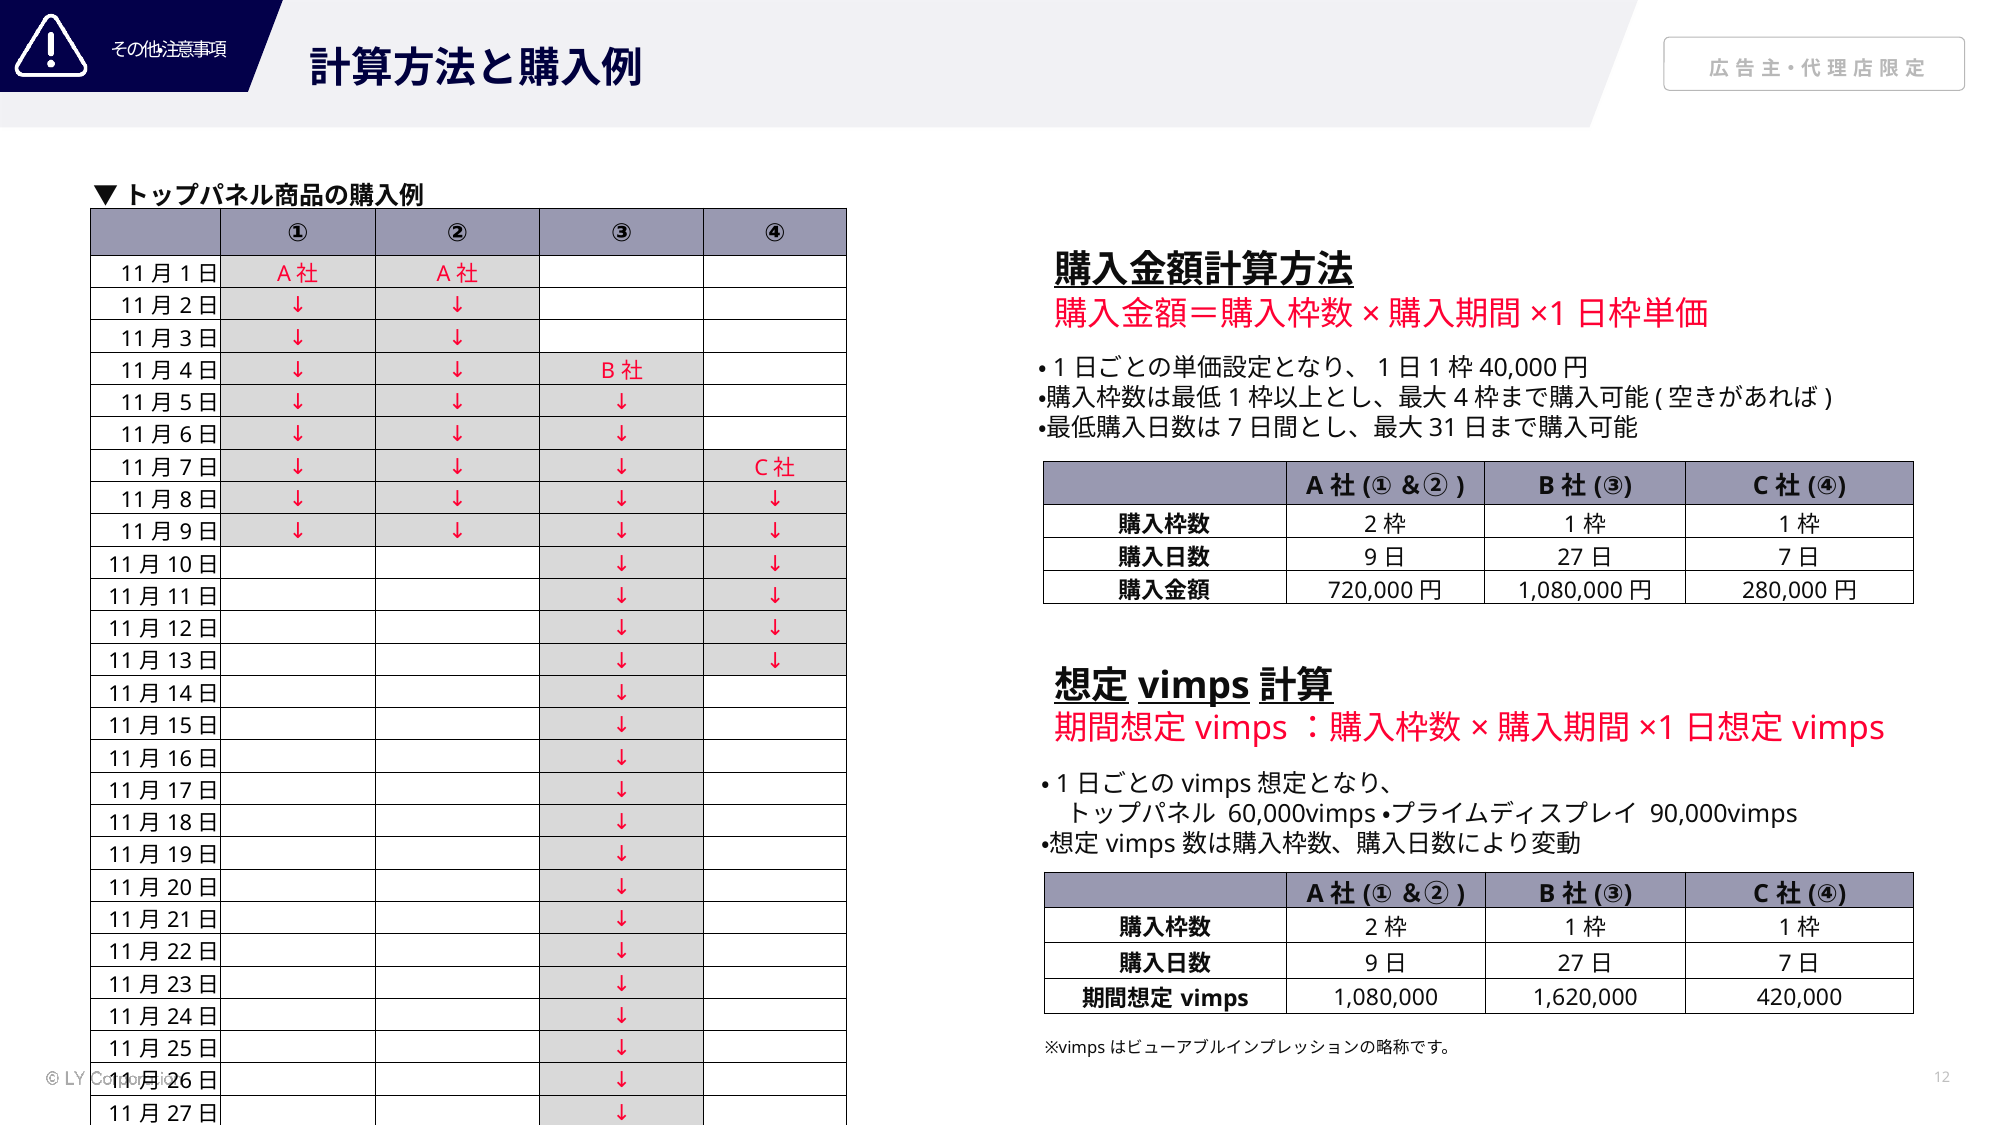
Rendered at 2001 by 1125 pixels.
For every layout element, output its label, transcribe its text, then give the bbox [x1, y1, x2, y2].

table_cell 購入日数 [1044, 538, 1286, 570]
text_box ▼トップパネル商品の購入例 [78, 172, 1095, 218]
table_cell [704, 353, 846, 384]
table_cell ↓ [221, 417, 375, 449]
table_cell [376, 967, 539, 998]
table_cell ↓ [376, 450, 539, 481]
table_cell [540, 288, 703, 319]
table_cell [221, 934, 375, 966]
table_header ① [221, 218, 375, 255]
table_cell ↓ [704, 514, 846, 546]
text_box ・1日ごとの単価設定となり、1日1枠40,000円 ・購入枠数は最低1枠以上とし、最大4枠まで購入可能(空きがあれば) ・最低購入日数は7日間とし、最大31日まで購入可能 [1023, 344, 2000, 449]
table_cell 280,000円 [1686, 571, 1913, 603]
table_cell 11月23日 [91, 967, 220, 998]
table_cell 2枠 [1287, 505, 1484, 537]
table_cell ↓ [704, 579, 846, 610]
table_cell [221, 708, 375, 739]
table_cell 期間想定vimps [1045, 979, 1286, 1013]
table_cell ↓ [540, 740, 703, 772]
table_cell ↓ [540, 482, 703, 513]
text_box 想定vimps計算 期間想定vimps：購入枠数×購入期間×1日想定vimps [1039, 653, 2000, 754]
table_cell ↓ [221, 482, 375, 513]
table_cell 7日 [1686, 943, 1913, 978]
table_cell [704, 256, 846, 287]
table_cell ↓ [221, 514, 375, 546]
table_cell ↓ [704, 644, 846, 675]
table_cell ↓ [540, 967, 703, 998]
table_cell [376, 934, 539, 966]
table_cell ↓ [540, 934, 703, 966]
table_cell 購入枠数 [1044, 505, 1286, 537]
table_cell 1,080,000円 [1485, 571, 1685, 603]
table_cell ↓ [376, 385, 539, 416]
table_cell [376, 644, 539, 675]
table_cell ↓ [221, 288, 375, 319]
table_cell [704, 676, 846, 707]
table_cell ↓ [704, 547, 846, 578]
table_cell ↓ [540, 417, 703, 449]
table_header ③ [540, 218, 703, 255]
table_cell 9日 [1287, 943, 1485, 978]
table_cell [221, 773, 375, 804]
table_header B社(③) [1486, 873, 1685, 907]
table_cell 1枠 [1485, 505, 1685, 537]
text_box 購入金額＝購入枠数×購入期間×1日枠単価 [1039, 298, 2000, 340]
table_cell [376, 1031, 539, 1062]
table_cell 11月2日 [91, 288, 220, 319]
table_cell [376, 708, 539, 739]
table_cell ↓ [540, 611, 703, 643]
table_cell ↓ [540, 514, 703, 546]
table_cell ↓ [540, 805, 703, 836]
table_cell [376, 837, 539, 869]
table_cell [221, 740, 375, 772]
table_cell 11月9日 [91, 514, 220, 546]
table_cell 11月1日 [91, 256, 220, 287]
table_cell 9日 [1287, 538, 1484, 570]
table_cell A社 [376, 256, 539, 287]
table_cell ↓ [376, 417, 539, 449]
text_box 購入金額計算方法 [1039, 237, 2000, 298]
table_cell ↓ [376, 514, 539, 546]
table_cell 11月6日 [91, 417, 220, 449]
table_cell ↓ [221, 320, 375, 352]
table_cell B社 [540, 353, 703, 384]
text_box ※vimpsはビューアブルインプレッションの略称です。 [1030, 1027, 1473, 1065]
table_cell 購入金額 [1044, 571, 1286, 603]
table_cell [376, 676, 539, 707]
table_cell [221, 999, 375, 1030]
table_cell [221, 870, 375, 901]
table_cell 27日 [1485, 538, 1685, 570]
picture [46, 1071, 90, 1088]
table_cell [704, 320, 846, 352]
table_cell [221, 1063, 375, 1095]
table_cell 11月14日 [91, 676, 220, 707]
table_header [1044, 462, 1286, 504]
table_cell [221, 902, 375, 933]
table_cell ↓ [376, 288, 539, 319]
table_cell [376, 740, 539, 772]
table_cell 720,000円 [1287, 571, 1484, 603]
table_cell [221, 1096, 375, 1125]
table_cell ↓ [376, 320, 539, 352]
table_header A社(①＆②) [1287, 462, 1484, 504]
table_cell ↓ [540, 870, 703, 901]
table_cell [376, 579, 539, 610]
table_cell 1,080,000 [1287, 979, 1485, 1013]
table_cell [376, 1096, 539, 1125]
table_cell 11月16日 [91, 740, 220, 772]
table_cell [540, 256, 703, 287]
table_cell ↓ [540, 1063, 703, 1095]
table_cell 420,000 [1686, 979, 1913, 1013]
table_cell 11月21日 [91, 902, 220, 933]
table_cell ↓ [540, 385, 703, 416]
table_cell ↓ [221, 450, 375, 481]
table_header B社(③) [1485, 462, 1685, 504]
table_cell ↓ [540, 902, 703, 933]
table_cell [376, 870, 539, 901]
table_cell [376, 773, 539, 804]
table_cell ↓ [376, 353, 539, 384]
table_cell 11月18日 [91, 805, 220, 836]
table_cell ↓ [704, 482, 846, 513]
table_cell [704, 288, 846, 319]
table_cell ↓ [540, 547, 703, 578]
table_cell 11月19日 [91, 837, 220, 869]
table_cell 11月8日 [91, 482, 220, 513]
table_cell 1枠 [1686, 505, 1913, 537]
table_cell ↓ [221, 353, 375, 384]
list その他・注意事項 [97, 13, 240, 81]
table_cell [221, 1031, 375, 1062]
table_cell [704, 385, 846, 416]
table_cell 1枠 [1686, 908, 1913, 942]
table_cell [221, 837, 375, 869]
table_cell 11月15日 [91, 708, 220, 739]
table_cell 11月25日 [91, 1031, 220, 1062]
table_cell [704, 417, 846, 449]
table_cell [221, 967, 375, 998]
table_cell 11月11日 [91, 579, 220, 610]
table_header A社(①＆②) [1287, 873, 1485, 907]
table_cell 27日 [1486, 943, 1685, 978]
table_cell 11月7日 [91, 450, 220, 481]
table_cell 11月17日 [91, 773, 220, 804]
table_cell 11月5日 [91, 385, 220, 416]
table_cell 2枠 [1287, 908, 1485, 942]
text_box ・1日ごとのvimps想定となり、 トップパネル 60,000vimps・プライムディスプレイ 90,000vimps ・想定vimps数は購入枠数、購入日数により変動 [1026, 760, 2000, 865]
table_cell 1,620,000 [1486, 979, 1685, 1013]
table_cell [221, 579, 375, 610]
table_cell 11月26日 [91, 1063, 220, 1095]
table_cell [704, 740, 846, 772]
table_cell [704, 902, 846, 933]
table_cell [376, 805, 539, 836]
table_header C社(④) [1686, 873, 1913, 907]
table_cell 11月27日 [91, 1096, 220, 1125]
table_cell ↓ [540, 644, 703, 675]
table_cell C社 [704, 450, 846, 481]
table_cell ↓ [540, 1031, 703, 1062]
table_cell ↓ [540, 837, 703, 869]
table_header ② [376, 218, 539, 255]
table_cell [540, 320, 703, 352]
table_cell [704, 870, 846, 901]
table_cell ↓ [540, 676, 703, 707]
table_cell [221, 611, 375, 643]
table_cell [704, 967, 846, 998]
table_cell [704, 1031, 846, 1062]
table_cell [221, 644, 375, 675]
table_cell [704, 999, 846, 1030]
table_cell ↓ [540, 708, 703, 739]
table_cell [704, 1096, 846, 1125]
table_cell 11月3日 [91, 320, 220, 352]
table_cell [704, 1063, 846, 1095]
table_header [91, 218, 220, 255]
table_cell [704, 934, 846, 966]
table_header C社(④) [1686, 462, 1913, 504]
table_header ④ [704, 218, 846, 255]
table_cell ↓ [376, 482, 539, 513]
table_cell 11月22日 [91, 934, 220, 966]
table_cell [704, 805, 846, 836]
list 計算方法と購入例 [309, 41, 1645, 97]
table_cell 1枠 [1486, 908, 1685, 942]
table_cell [221, 805, 375, 836]
table_cell [704, 773, 846, 804]
table_cell [376, 1063, 539, 1095]
table_cell [376, 999, 539, 1030]
table_header [1045, 873, 1286, 907]
table_cell 購入日数 [1045, 943, 1286, 978]
table_cell [376, 611, 539, 643]
table_cell 11月10日 [91, 547, 220, 578]
table_cell [221, 676, 375, 707]
table_cell 11月12日 [91, 611, 220, 643]
table_cell ↓ [540, 579, 703, 610]
table_cell 購入枠数 [1045, 908, 1286, 942]
table_cell ↓ [540, 1096, 703, 1125]
table_cell [376, 902, 539, 933]
table_cell 11月4日 [91, 353, 220, 384]
table_cell 11月24日 [91, 999, 220, 1030]
table_cell ↓ [540, 999, 703, 1030]
table_cell [376, 547, 539, 578]
table_cell [704, 708, 846, 739]
table_cell 11月20日 [91, 870, 220, 901]
table_cell [704, 837, 846, 869]
table_cell ↓ [704, 611, 846, 643]
table_cell 11月13日 [91, 644, 220, 675]
table_cell ↓ [540, 773, 703, 804]
table_cell [221, 547, 375, 578]
table_cell 7日 [1686, 538, 1913, 570]
table_cell A社 [221, 256, 375, 287]
table_cell ↓ [540, 450, 703, 481]
picture [9, 5, 92, 87]
table_cell ↓ [221, 385, 375, 416]
